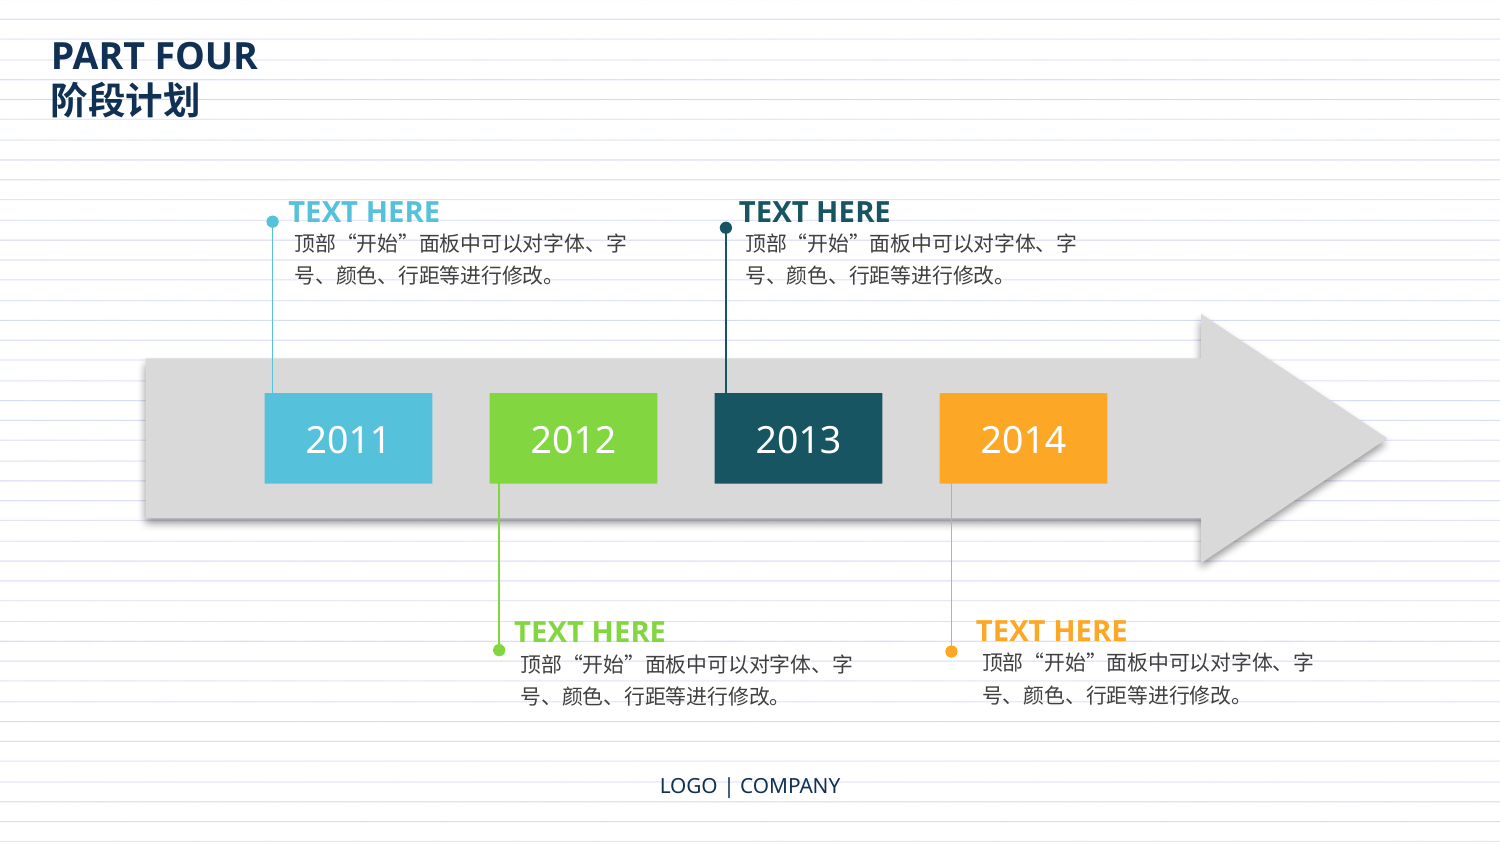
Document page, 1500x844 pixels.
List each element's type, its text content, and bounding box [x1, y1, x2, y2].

text_box 顶部“开始”面板中可以对字体、字号、颜色、行距等进行修改。 [730, 215, 1094, 296]
text_box TEXT HERE [961, 594, 1143, 655]
text_box 顶部“开始”面板中可以对字体、字号、颜色、行距等进行修改。 [967, 635, 1330, 715]
text_box 2014 [938, 391, 1109, 486]
text_box TEXT HERE [499, 595, 682, 656]
text_box 2012 [488, 391, 659, 486]
text_box TEXT HERE [724, 174, 906, 222]
text_box LOGO | COMPANY [644, 765, 856, 806]
text_box 2013 [713, 391, 884, 486]
text_box [143, 311, 1390, 565]
text_box TEXT HERE [273, 174, 456, 218]
text_box PART FOUR 阶段计划 [36, 24, 296, 130]
text_box 顶部“开始”面板中可以对字体、字号、颜色、行距等进行修改。 [279, 215, 643, 296]
picture [0, 0, 1500, 844]
text_box 顶部“开始”面板中可以对字体、字号、颜色、行距等进行修改。 [505, 636, 869, 717]
text_box 2011 [263, 391, 434, 486]
